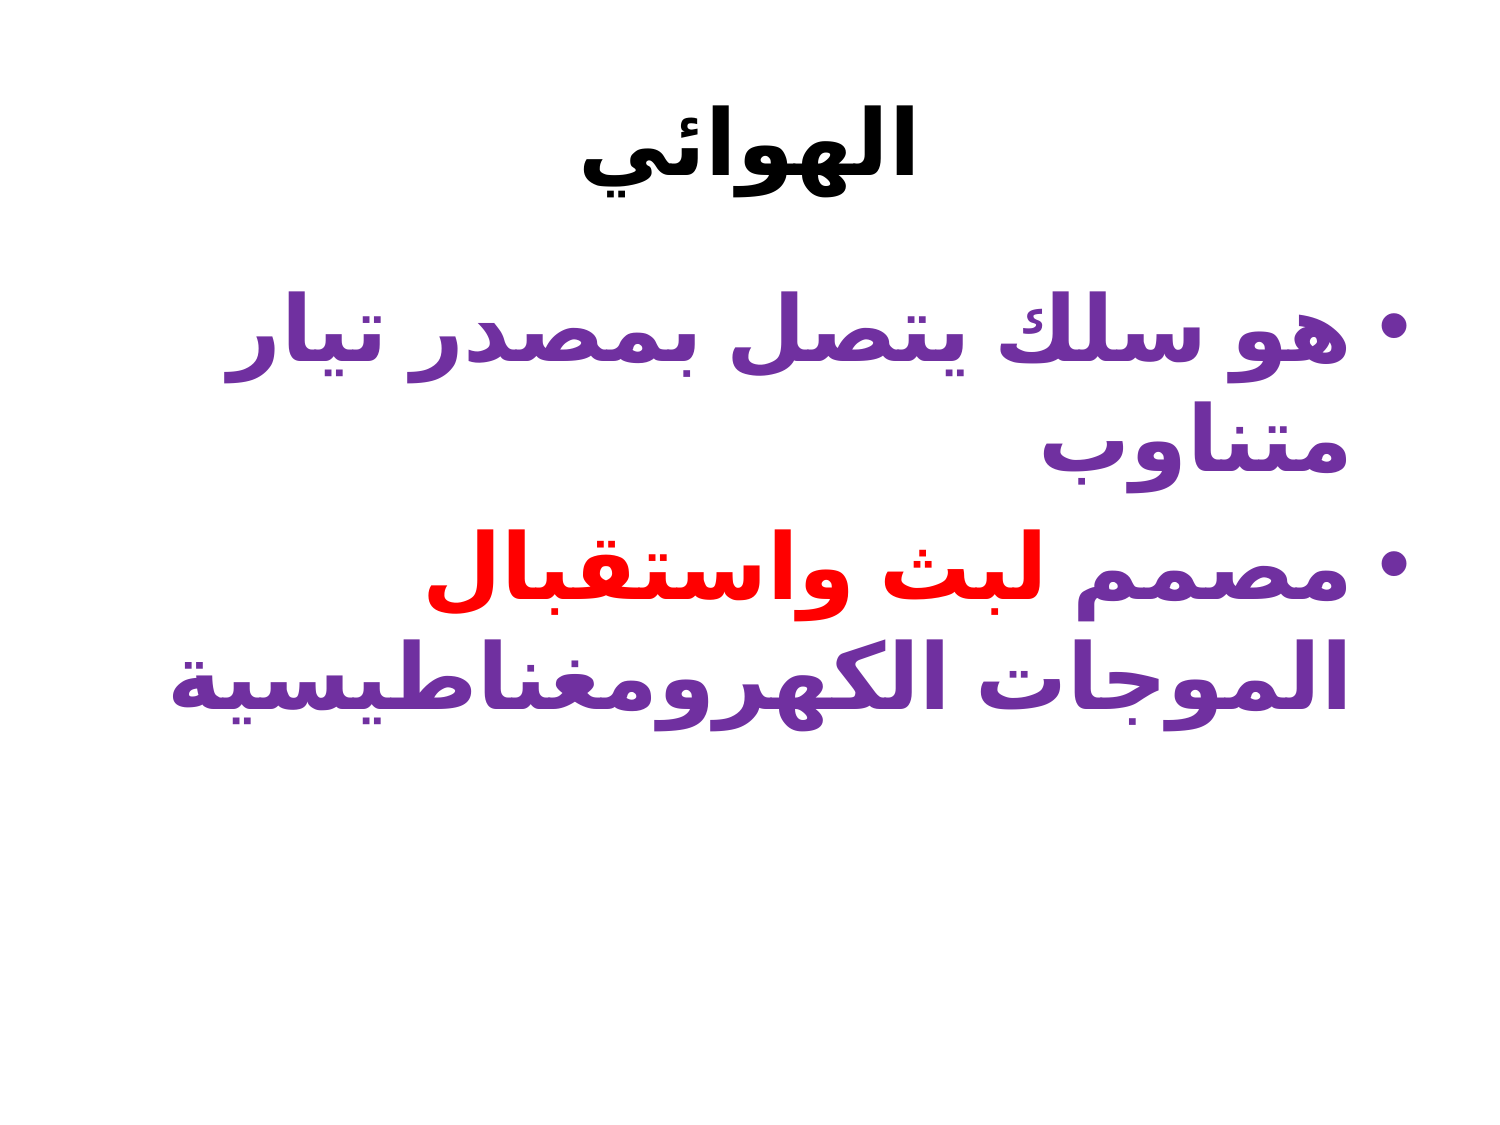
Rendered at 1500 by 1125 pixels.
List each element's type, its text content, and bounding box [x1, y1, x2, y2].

list هو سلك يتصل بمصدر تيار متناوب مصمم لبث واستقبال الموجات الكهرومغناطيسية [75, 262, 1425, 1005]
title الهوائي [75, 45, 1425, 233]
